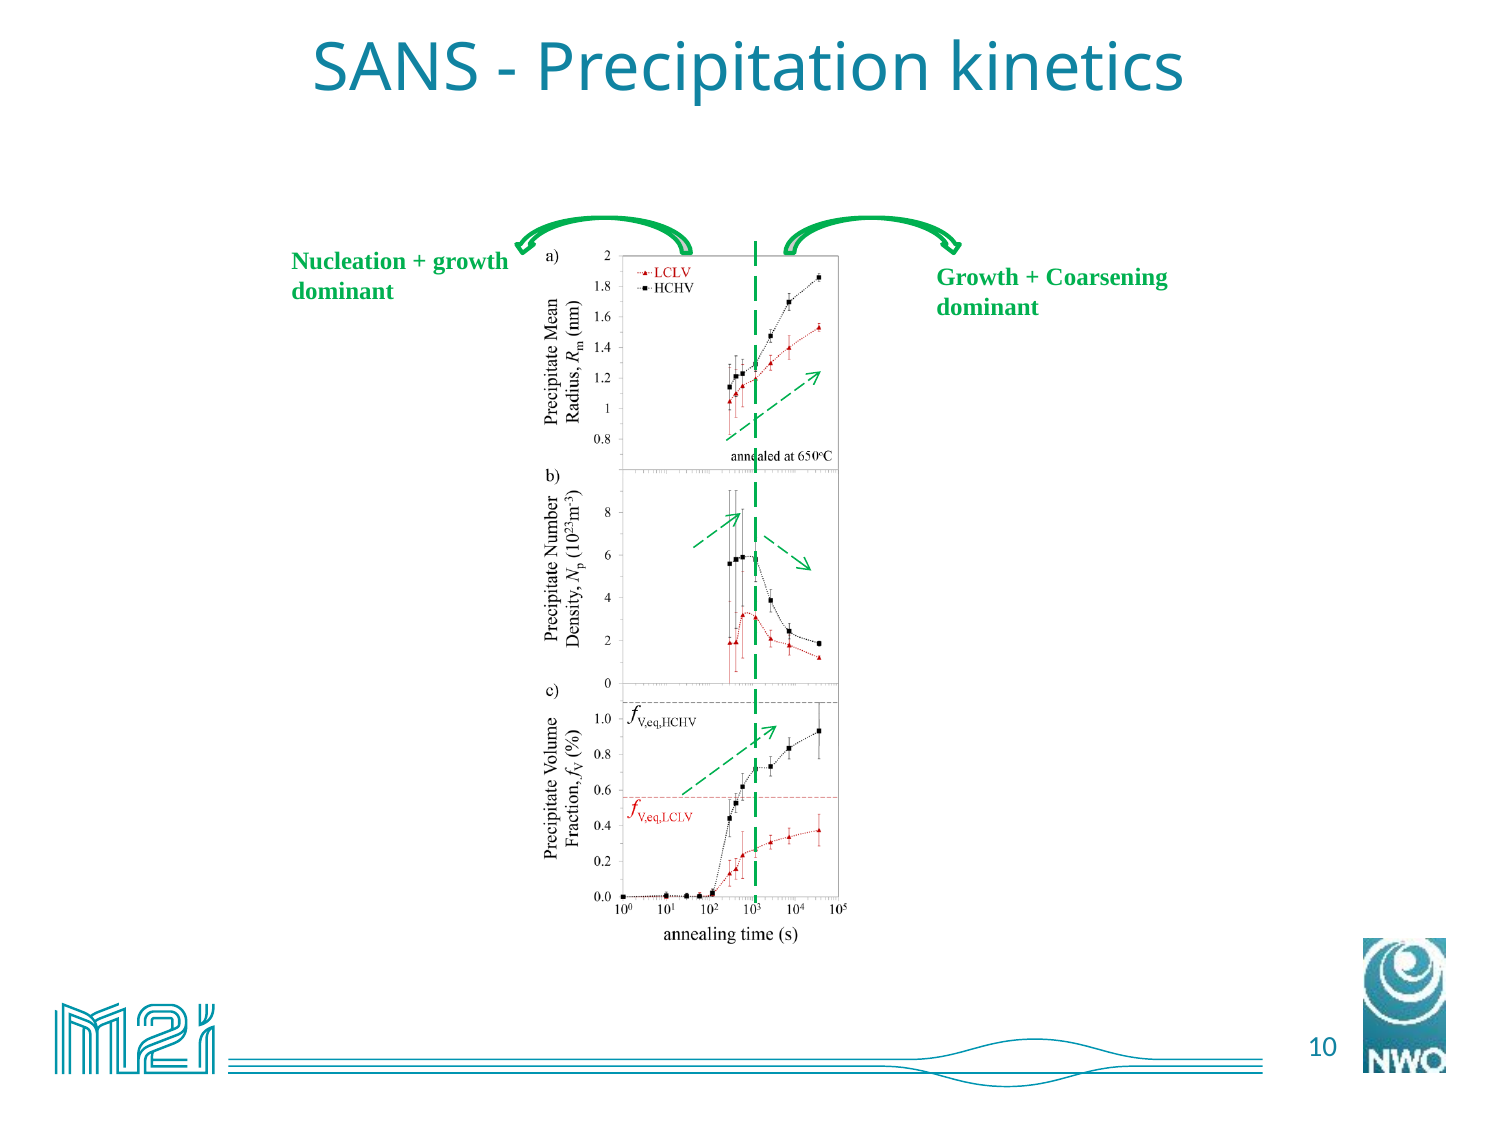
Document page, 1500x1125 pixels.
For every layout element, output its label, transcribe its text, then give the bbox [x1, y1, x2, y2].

text_box SANS - Precipitation kinetics [0, 12, 1500, 104]
text_box Nucleation + growth dominant [276, 236, 525, 312]
text_box Growth + Coarsening dominant [921, 253, 1184, 328]
picture [1363, 938, 1446, 1073]
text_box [525, 241, 862, 951]
text_box [516, 217, 684, 250]
text_box [793, 217, 960, 254]
slide_number 10 [1272, 1015, 1344, 1075]
